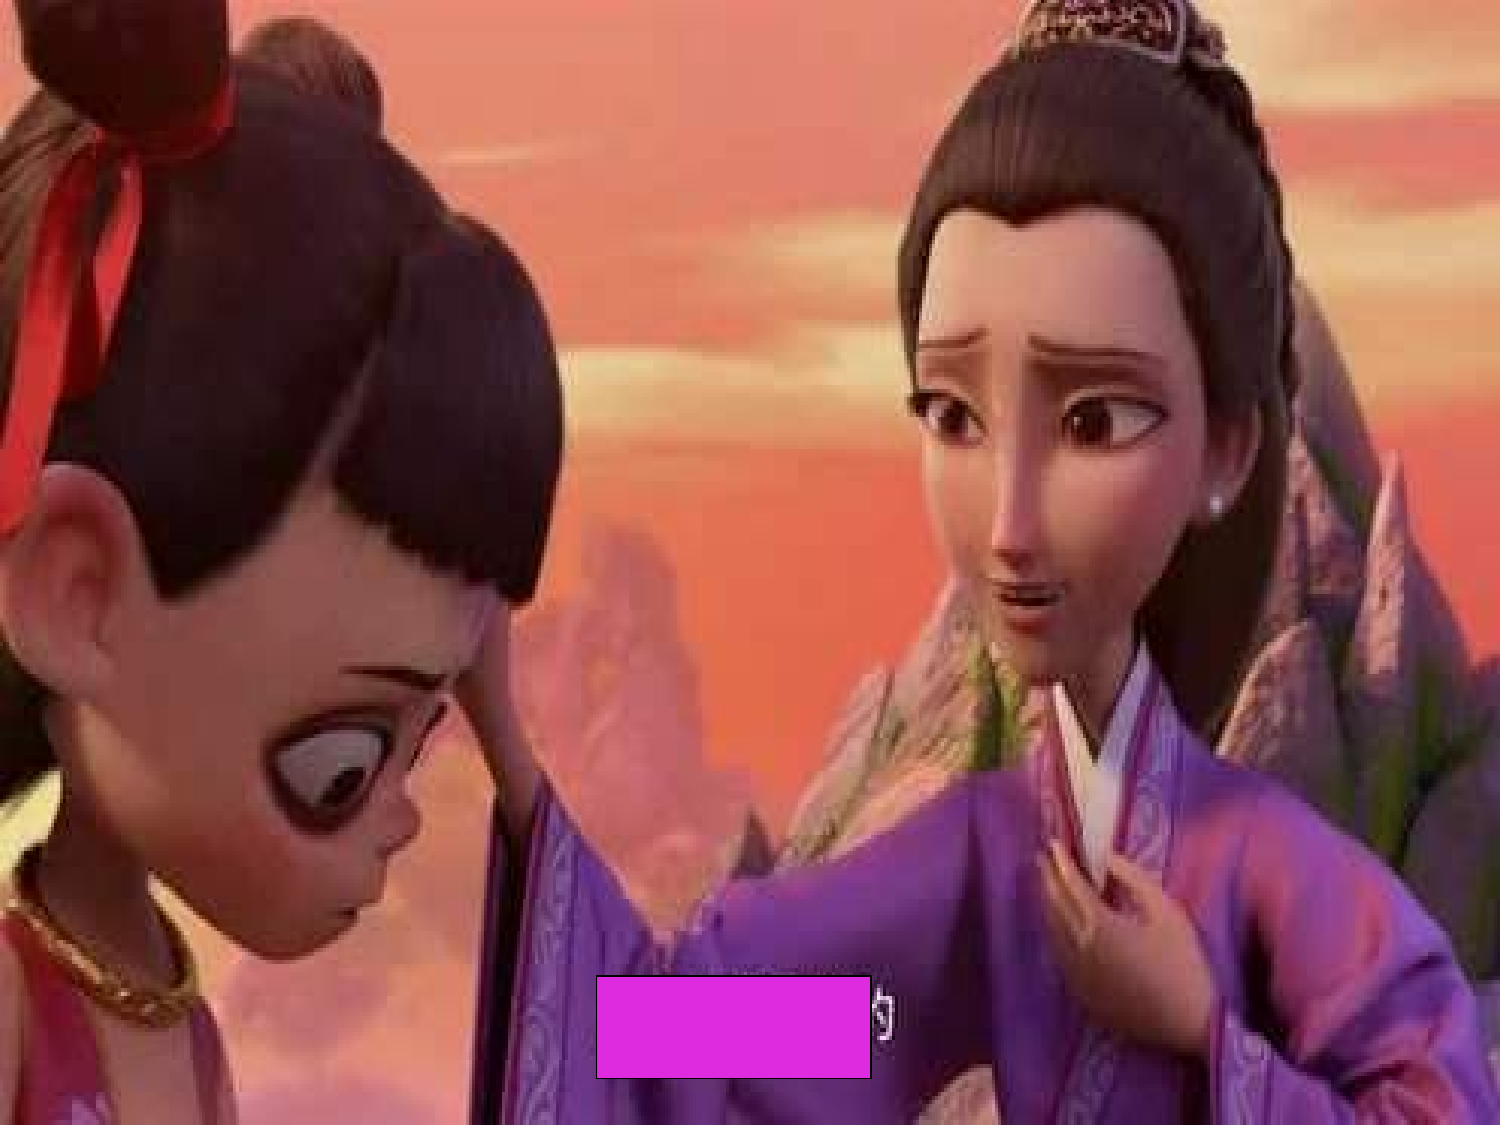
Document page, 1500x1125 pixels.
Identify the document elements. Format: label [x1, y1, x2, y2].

picture [0, 0, 1500, 1125]
text_box [596, 976, 871, 1079]
